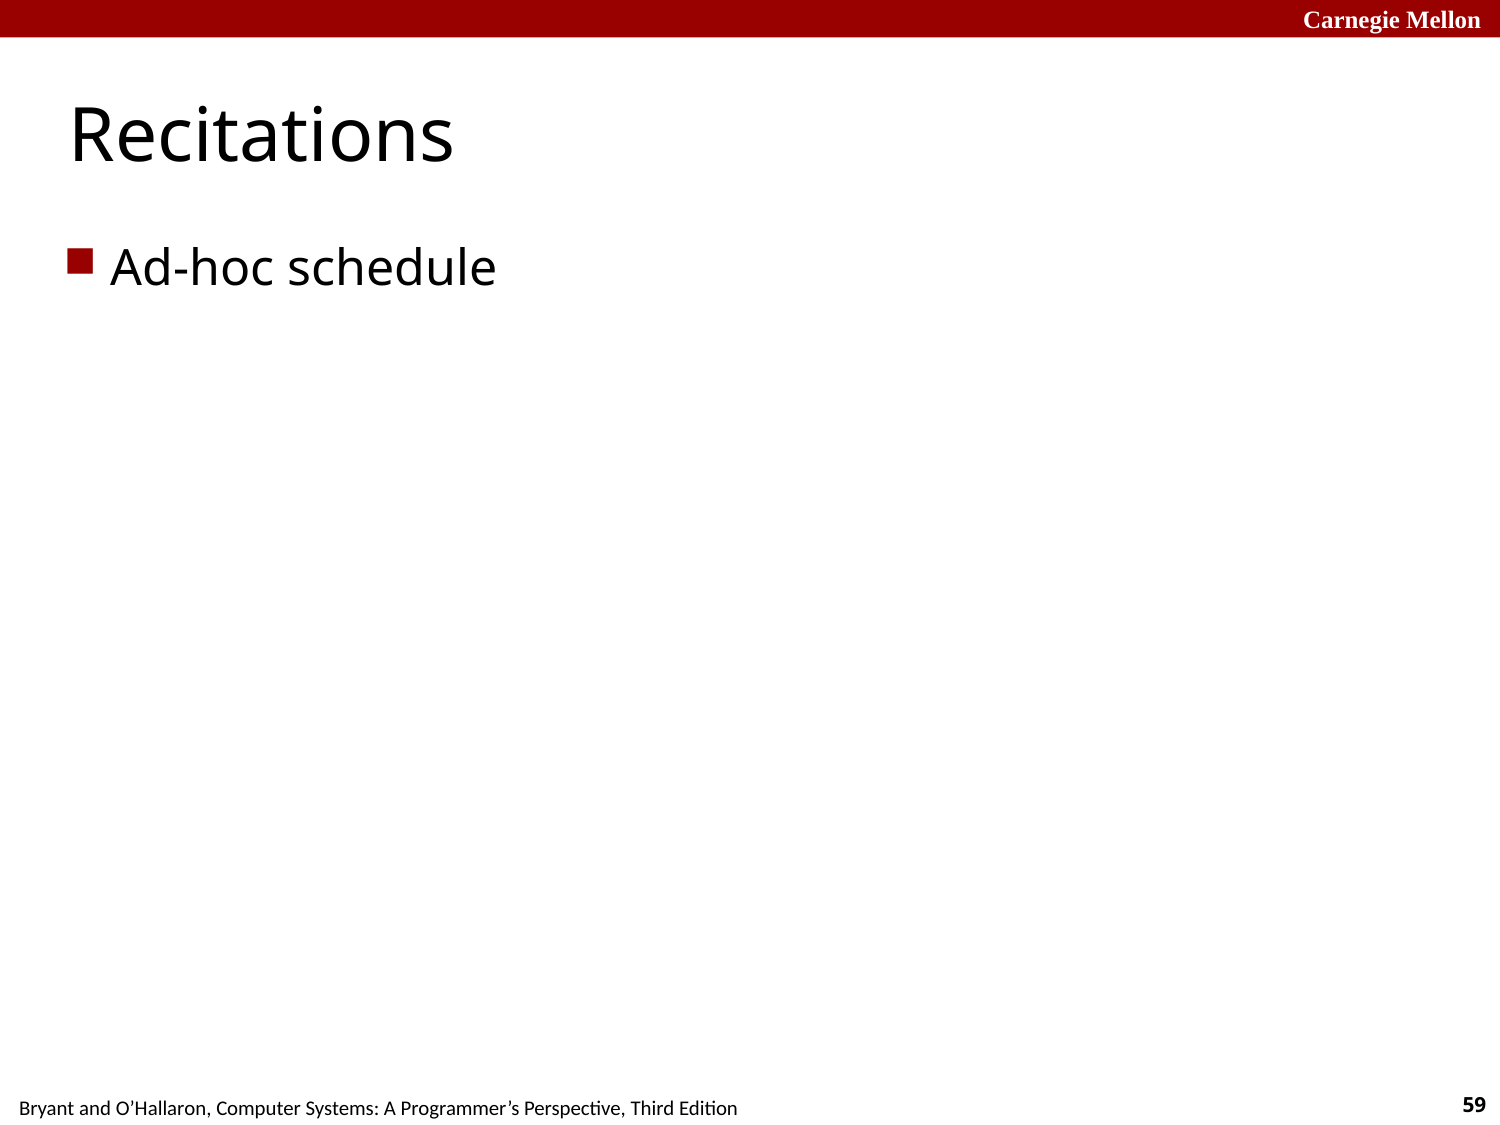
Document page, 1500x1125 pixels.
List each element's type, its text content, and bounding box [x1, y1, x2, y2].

title Recitations [62, 41, 1438, 222]
list Ad-hoc schedule [62, 228, 1438, 1122]
